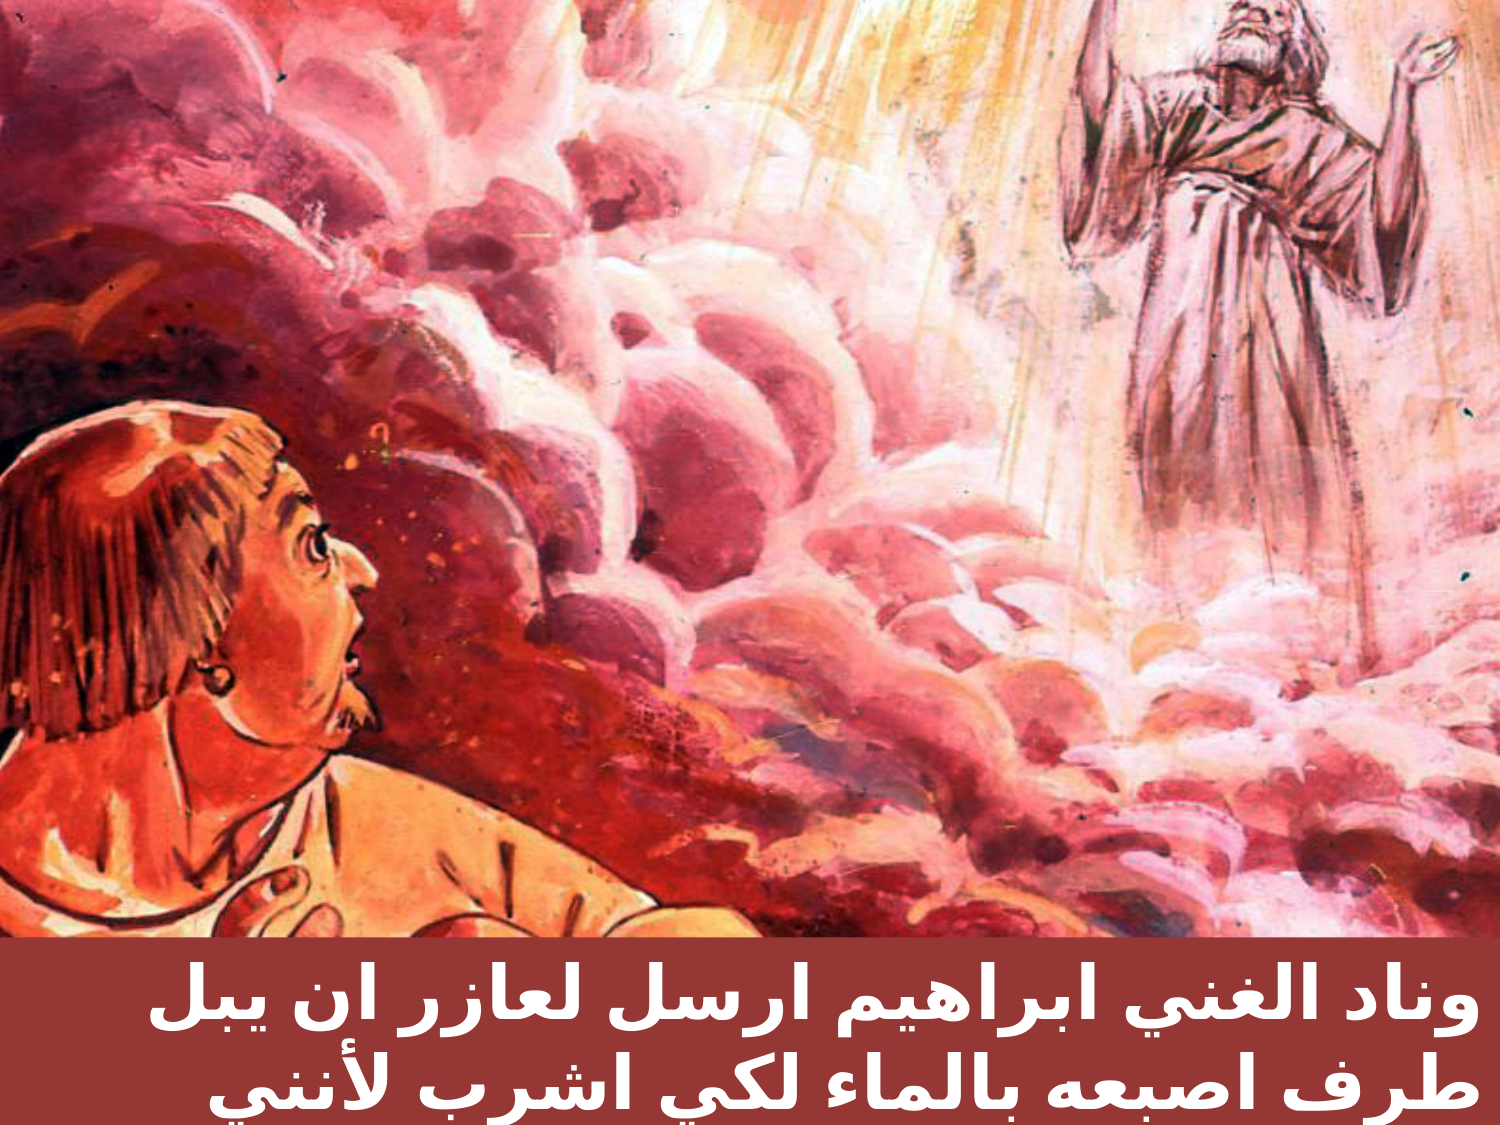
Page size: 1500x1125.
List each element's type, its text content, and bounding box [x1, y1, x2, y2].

text_box وناد الغني ابراهيم ارسل لعازر ان يبل طرف اصبعه بالماء لكي اشرب لأنني اموت عطشا [0, 946, 1500, 1125]
picture [0, 0, 1500, 938]
